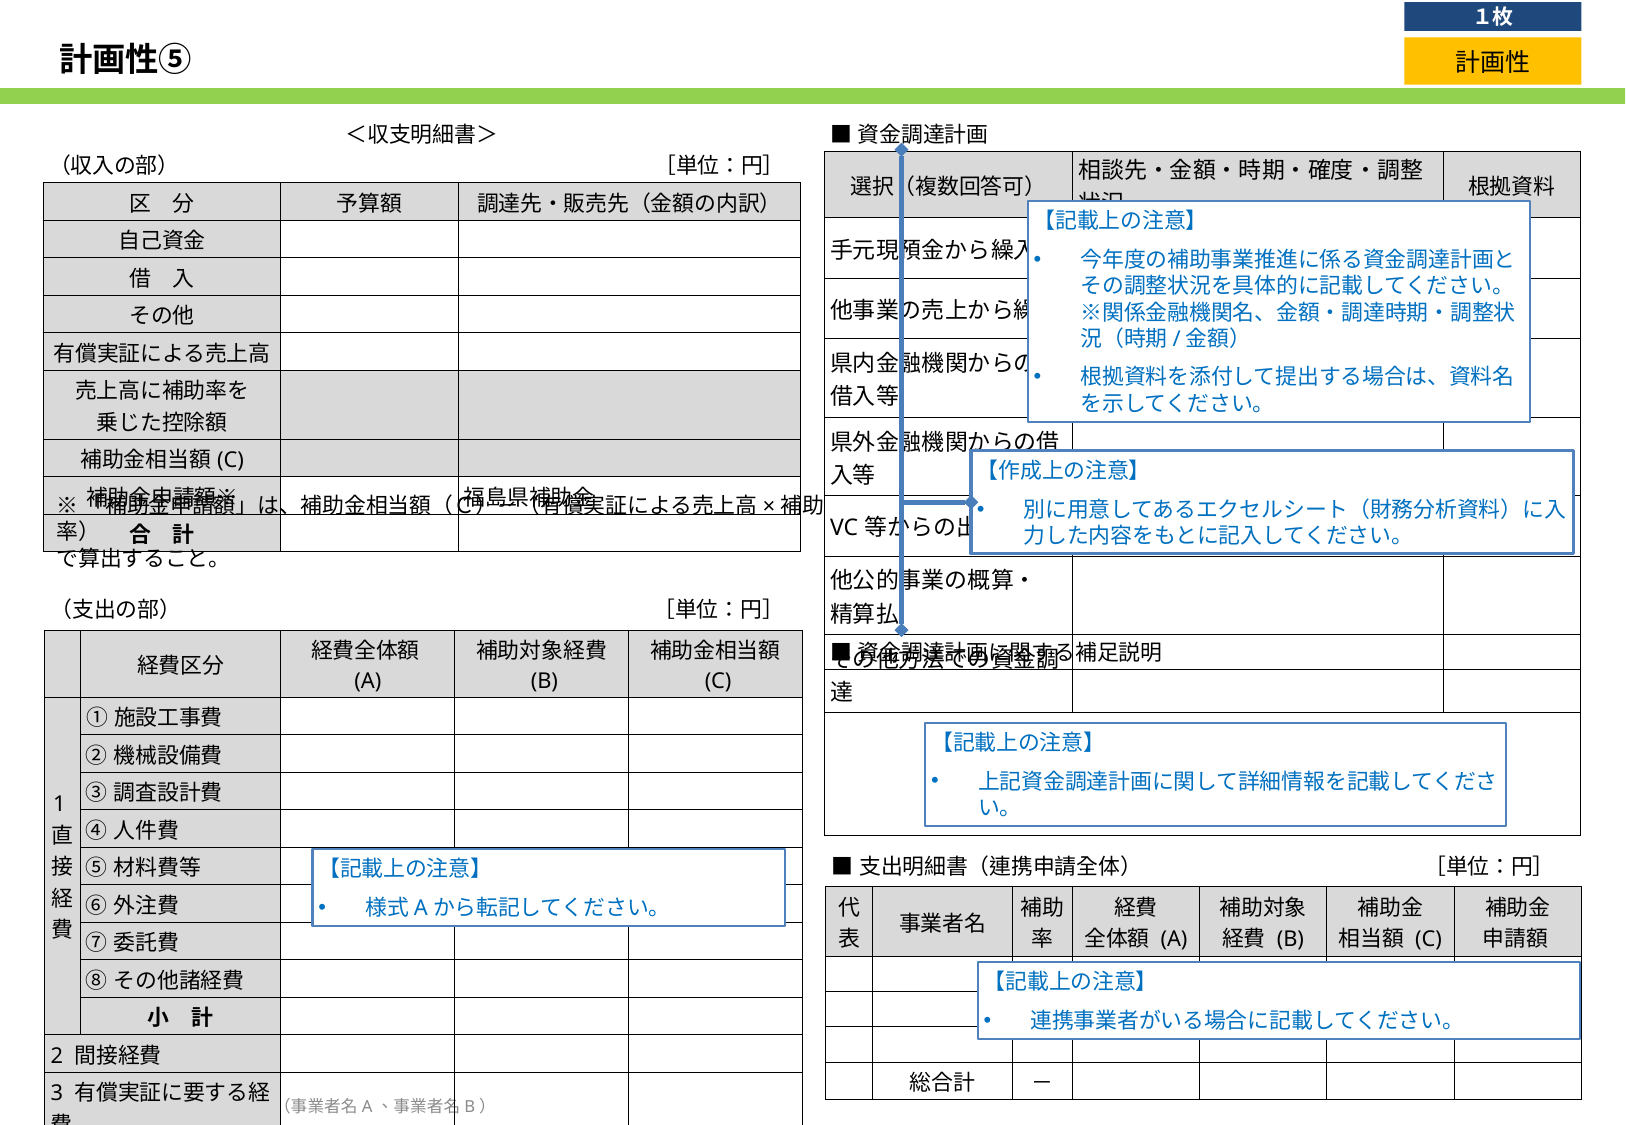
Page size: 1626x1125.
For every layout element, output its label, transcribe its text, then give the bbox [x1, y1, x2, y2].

table_cell [1455, 1039, 1581, 1062]
text_box 【作成上の注意】 別に用意してあるエクセルシート（財務分析資料）に入力した内容をもとに記入してください。 [976, 450, 1574, 554]
table_cell [629, 773, 802, 809]
table_cell [281, 848, 312, 884]
table_cell ⑧その他諸経費 [81, 960, 280, 997]
table_cell [281, 923, 454, 959]
table_cell 3 有償実証に要する経費 [45, 1073, 280, 1125]
table_cell 補助金申請額※ [44, 477, 280, 484]
table_header ■支出明細書（連携申請全体） ［単位：円］ [825, 842, 1581, 886]
table_cell [455, 998, 628, 1034]
table_cell [455, 1073, 628, 1125]
table_cell [281, 735, 454, 772]
table_cell 予算額 [281, 183, 458, 220]
table_cell [281, 1073, 454, 1125]
table_header （支出の部） ［単位：円］ [45, 586, 802, 630]
table_cell 選択（複数回答可） [974, 152, 1072, 217]
table_cell 県外金融機関からの借入等 [825, 418, 896, 495]
table_cell 補助対象 経費 (B) [1200, 887, 1326, 956]
table_cell [281, 440, 458, 476]
table_cell [459, 221, 800, 257]
table_cell その他 [44, 296, 280, 332]
table_cell [1455, 1063, 1581, 1099]
table_cell [826, 1063, 872, 1099]
table_cell [826, 1027, 872, 1062]
table_cell [785, 848, 802, 884]
footer 「事業計画名」（事業者名A、事業者名B） [803, 1082, 1581, 1125]
table_cell [1013, 1039, 1072, 1062]
table_cell [629, 698, 802, 734]
text_box 【記載上の注意】 連携事業者がいる場合に記載してください。 [977, 962, 1581, 1039]
table_cell [459, 333, 800, 370]
table_cell 補助対象経費 (B) [455, 631, 628, 697]
table_cell [455, 735, 628, 772]
table_cell [455, 698, 628, 734]
table_cell [281, 258, 458, 295]
table_cell [281, 371, 458, 439]
table_cell [1200, 957, 1326, 962]
table_cell [1531, 339, 1580, 417]
text_box 【記載上の注意】 上記資金調達計画に関して詳細情報を記載してください。 [925, 722, 1507, 826]
table_cell [455, 1035, 628, 1072]
table_cell ④人件費 [81, 810, 280, 847]
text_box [901, 502, 972, 631]
table_cell [459, 440, 800, 476]
table_cell [629, 1073, 802, 1125]
table_cell 経費全体額 (A) [281, 631, 454, 697]
table_cell [1444, 418, 1580, 495]
table_cell [281, 998, 454, 1034]
table_cell [1444, 635, 1580, 712]
table_cell 調達先・販売先（金額の内訳） [459, 183, 800, 220]
table_cell [826, 992, 872, 1026]
table_cell 自己資金 [44, 221, 280, 257]
table_cell [1073, 1039, 1199, 1062]
table_cell ①施設工事費 [81, 698, 280, 734]
table_cell 相談先・金額・時期・確度・調整状況 [1073, 152, 1443, 201]
table_cell 手元現預金から繰入 [825, 218, 896, 278]
table_cell 1直接経費 [45, 698, 80, 1034]
table_cell [629, 1035, 802, 1072]
table_cell ⑤材料費等 [81, 848, 280, 884]
table_cell [629, 960, 802, 997]
table_cell 県内金融機関からの 借入等 [825, 339, 896, 417]
text_box ※「補助金申請額」は、補助金相当額（Ｃ）－（有償実証による売上高×補助率） で算出すること。 [41, 484, 858, 578]
table_cell 選択（複数回答可） [825, 152, 897, 217]
table_cell [1073, 957, 1199, 962]
table_cell [1444, 496, 1580, 556]
table_cell [455, 810, 628, 847]
table_cell 補助金 申請額 [1455, 887, 1581, 956]
table_cell [459, 371, 800, 439]
table_cell [629, 735, 802, 772]
table_cell 総合計 [873, 1063, 1012, 1099]
text_box 【記載上の注意】 今年度の補助事業推進に係る資金調達計画とその調整状況を具体的に記載してください。 ※関係金融機関名、金額・調達時期・調整状況（時期/金額） 根拠資料を添付して提出する場合は、資料名を示してください。 [1027, 201, 1531, 422]
text_box １枚 [1404, 2, 1582, 31]
table_cell [281, 296, 458, 332]
table_cell [1327, 1039, 1454, 1062]
table_cell [45, 631, 80, 697]
table_cell 有償実証による売上高 [44, 333, 280, 370]
table_cell [281, 1035, 454, 1072]
title 計画性⑤ [44, 30, 1581, 87]
table_cell [1013, 957, 1072, 962]
table_cell [785, 885, 802, 922]
table_cell [873, 1027, 1012, 1062]
table_cell 補助金相当額(C) [44, 440, 280, 476]
table_cell [873, 957, 1012, 991]
table_cell [281, 885, 312, 922]
table_cell ③調査設計費 [81, 773, 280, 809]
table_cell 他公的事業の概算・ 精算払 [975, 557, 1072, 634]
table_cell その他方法での資金調達 [825, 635, 1072, 712]
table_cell 根拠資料 [1444, 152, 1580, 217]
table_cell 代表 [826, 887, 872, 956]
table_cell [281, 477, 458, 484]
table_cell [281, 333, 458, 370]
table_cell [281, 773, 454, 809]
table_cell [455, 926, 628, 959]
table_cell 他公的事業の概算・ 精算払 [825, 557, 897, 634]
table_cell [629, 923, 802, 959]
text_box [901, 149, 972, 502]
table_cell [281, 221, 458, 257]
table_cell 他事業の売上から繰入 [976, 279, 1027, 338]
table_cell [629, 810, 802, 847]
table_cell 県内金融機関からの 借入等 [976, 339, 1027, 417]
table_cell [1327, 957, 1454, 962]
table_cell VC等からの出資 [858, 496, 896, 556]
table_cell [629, 998, 802, 1034]
table_cell [459, 258, 800, 295]
table_cell 福島県補助金 [459, 477, 800, 484]
table_cell [1327, 1063, 1454, 1099]
table_cell [281, 960, 454, 997]
table_cell [459, 296, 800, 332]
table_cell [281, 698, 454, 734]
table_cell [825, 713, 1580, 835]
table_cell 経費区分 [81, 631, 280, 697]
table_cell 経費 全体額 (A) [1073, 887, 1199, 956]
table_cell 県外金融機関からの借入等 [976, 418, 1072, 450]
table_cell [281, 810, 454, 847]
table_cell 事業者名 [873, 887, 1012, 956]
table_cell [1200, 1063, 1326, 1099]
table_cell 補助金 相当額 (C) [1327, 887, 1454, 956]
table_cell － [1013, 1063, 1072, 1099]
table_header ＜収支明細書＞ （収入の部） ［単位：円］ [43, 114, 801, 182]
table_cell [873, 992, 977, 1026]
table_cell 2 間接経費 [45, 1035, 280, 1072]
table_cell [826, 957, 872, 991]
table_cell ②機械設備費 [81, 735, 280, 772]
table_cell 手元現預金から繰入 [976, 218, 1027, 278]
table_cell [1073, 1063, 1199, 1099]
table_cell [1073, 422, 1443, 450]
table_cell 小 計 [81, 998, 280, 1034]
table_cell 補助金相当額 (C) [629, 631, 802, 697]
text_box 計画性 [1402, 35, 1584, 87]
table_cell [1200, 1039, 1326, 1062]
table_cell [1455, 957, 1581, 962]
table_cell ⑥外注費 [81, 885, 280, 922]
table_cell [455, 960, 628, 997]
table_cell 区 分 [44, 183, 280, 220]
table_cell [455, 773, 628, 809]
table_cell [1531, 279, 1580, 338]
table_cell 他事業の売上から繰入 [825, 279, 896, 338]
table_header ■資金調達計画 [824, 114, 1580, 151]
table_cell 補助 率 [1013, 887, 1072, 956]
table_cell [1531, 218, 1580, 278]
table_cell [1073, 557, 1443, 634]
table_cell 借 入 [44, 258, 280, 295]
table_cell [1073, 635, 1443, 712]
text_box 【記載上の注意】 様式Aから転記してください。 [312, 848, 785, 926]
table_cell 売上高に補助率を 乗じた控除額 [44, 371, 280, 439]
table_cell [1444, 557, 1580, 634]
table_cell ⑦委託費 [81, 923, 280, 959]
